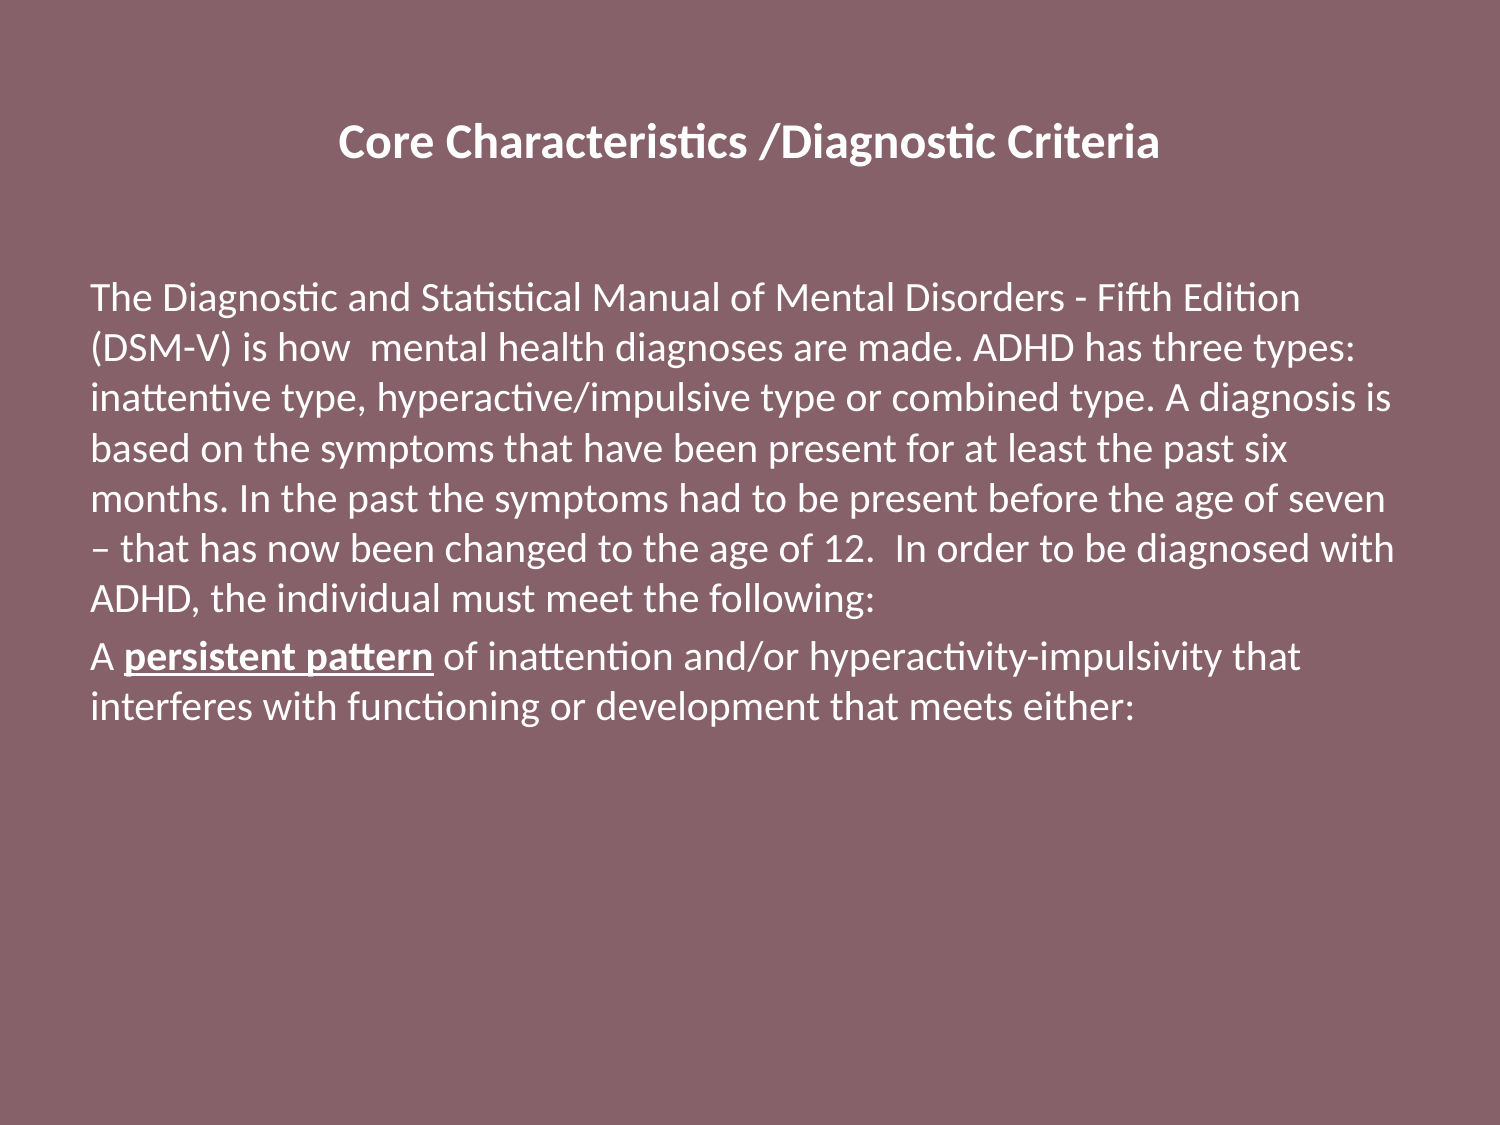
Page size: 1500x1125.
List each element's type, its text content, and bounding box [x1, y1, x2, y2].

title Core Characteristics /Diagnostic Criteria [75, 45, 1425, 233]
list The Diagnostic and Statistical Manual of Mental Disorders - Fifth Edition (DSM-V) is how mental health diagnoses are made. ADHD has three types: inattentive type, hyperactive/impulsive type or combined type. A diagnosis is based on the symptoms that have been present for at least the past six months. In the past the symptoms had to be present before the age of seven – that has now been changed to the age of 12. In order to be diagnosed with ADHD, the individual must meet the following: A persistent pattern of inattention and/or hyperactivity-impulsivity that interferes with functioning or development that meets either: [75, 262, 1425, 1005]
